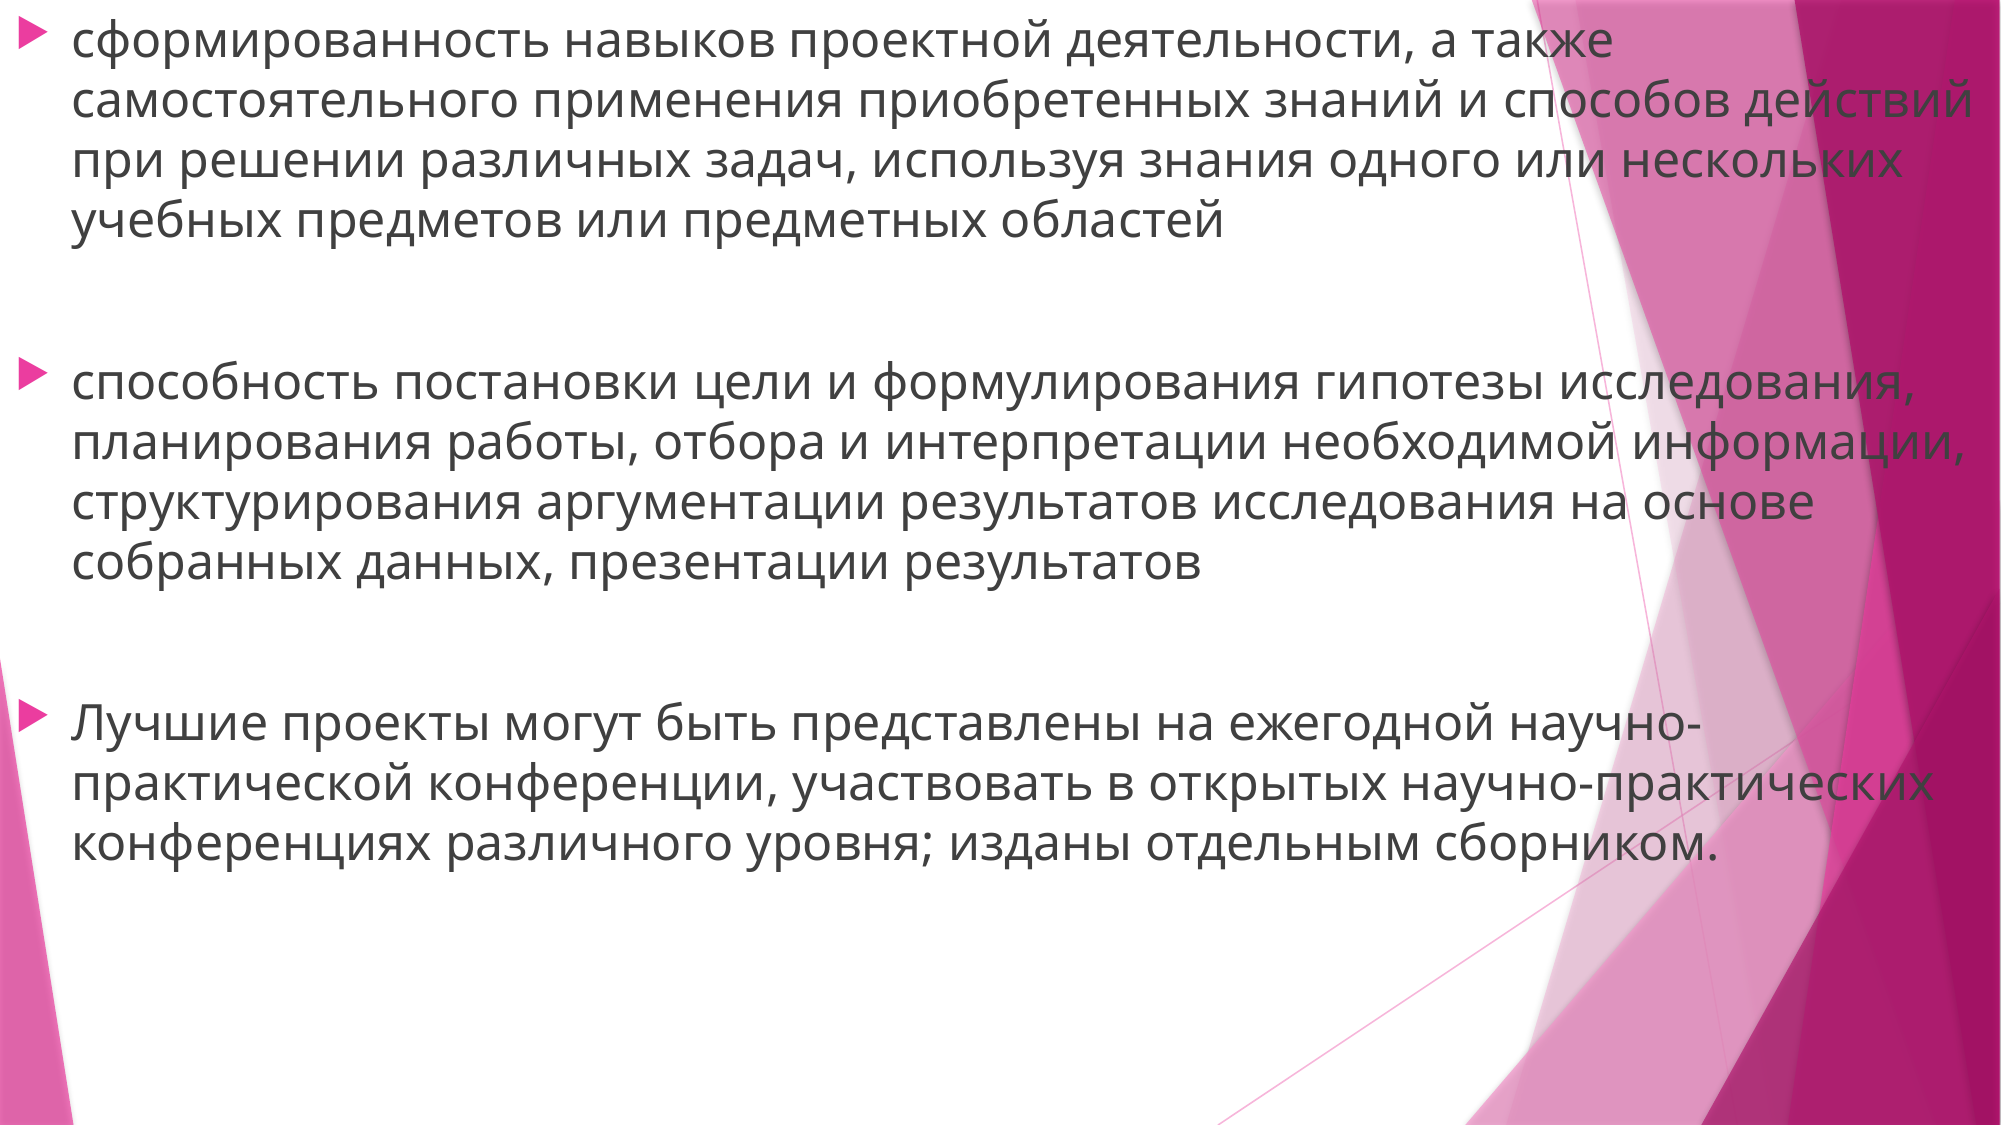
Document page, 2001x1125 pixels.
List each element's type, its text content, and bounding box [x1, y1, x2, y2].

list сформированность навыков проектной деятельности, а также самостоятельного применения приобретенных знаний и способов действий при решении различных задач, используя знания одного или нескольких учебных предметов или предметных областей способность постановки цели и формулирования гипотезы исследования, планирования работы, отбора и интерпретации необходимой информации, структурирования аргументации результатов исследования на основе собранных данных, презентации результатов Лучшие проекты могут быть представлены на ежегодной научно-практической конференции, участвовать в открытых научно-практических конференциях различного уровня; изданы отдельным сборником. [0, 0, 2000, 1125]
